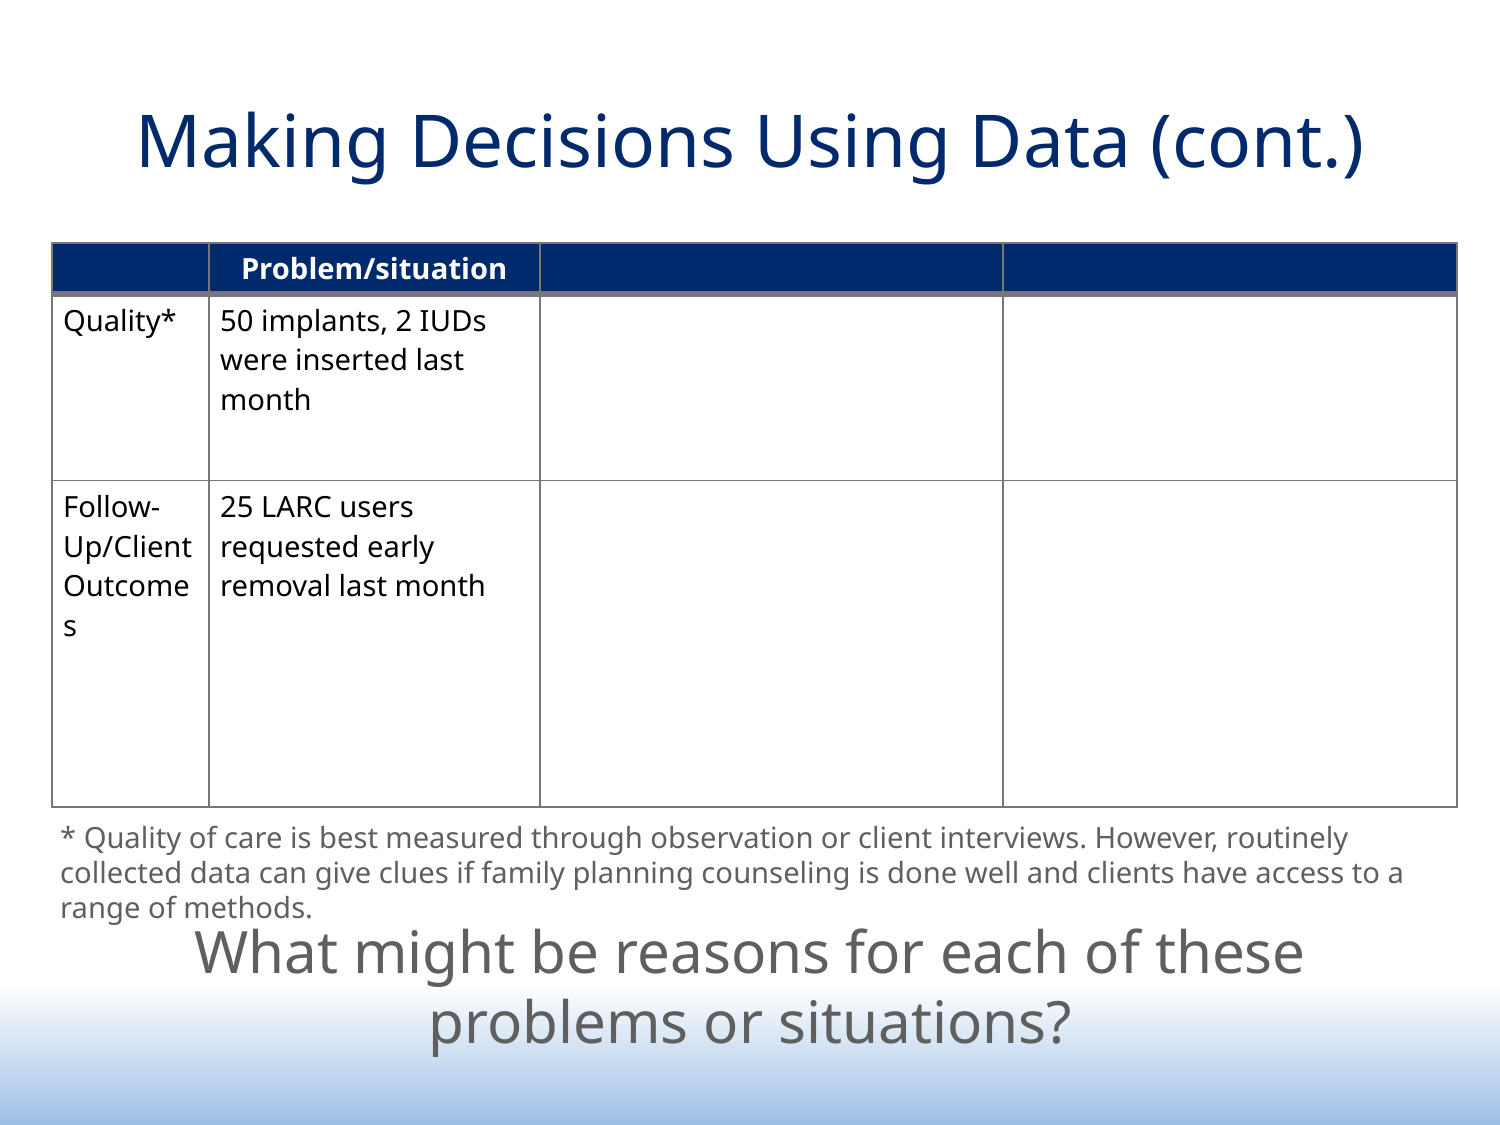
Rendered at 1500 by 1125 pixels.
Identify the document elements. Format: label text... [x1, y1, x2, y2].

table_cell 50 implants, 2 IUDs were inserted last month [210, 297, 539, 480]
text_box * Quality of care is best measured through observation or client interviews. However, routinely collected data can give clues if family planning counseling is done well and clients have access to a range of methods. [45, 812, 1449, 932]
table_header [1004, 244, 1456, 291]
table_header [541, 244, 1002, 291]
table_cell [541, 297, 1002, 480]
table_cell Follow-Up/Client Outcomes [53, 481, 208, 806]
table_cell Quality* [53, 297, 208, 480]
text_box What might be reasons for each of these problems or situations? [47, 907, 1453, 1063]
table_cell 25 LARC users requested early removal last month [210, 481, 539, 806]
title Making Decisions Using Data (cont.) [75, 45, 1425, 233]
table_cell [1004, 481, 1456, 806]
table_cell [541, 481, 1002, 806]
table_header [53, 244, 208, 291]
table_header Problem/situation [210, 244, 539, 291]
table_cell [1004, 297, 1456, 480]
